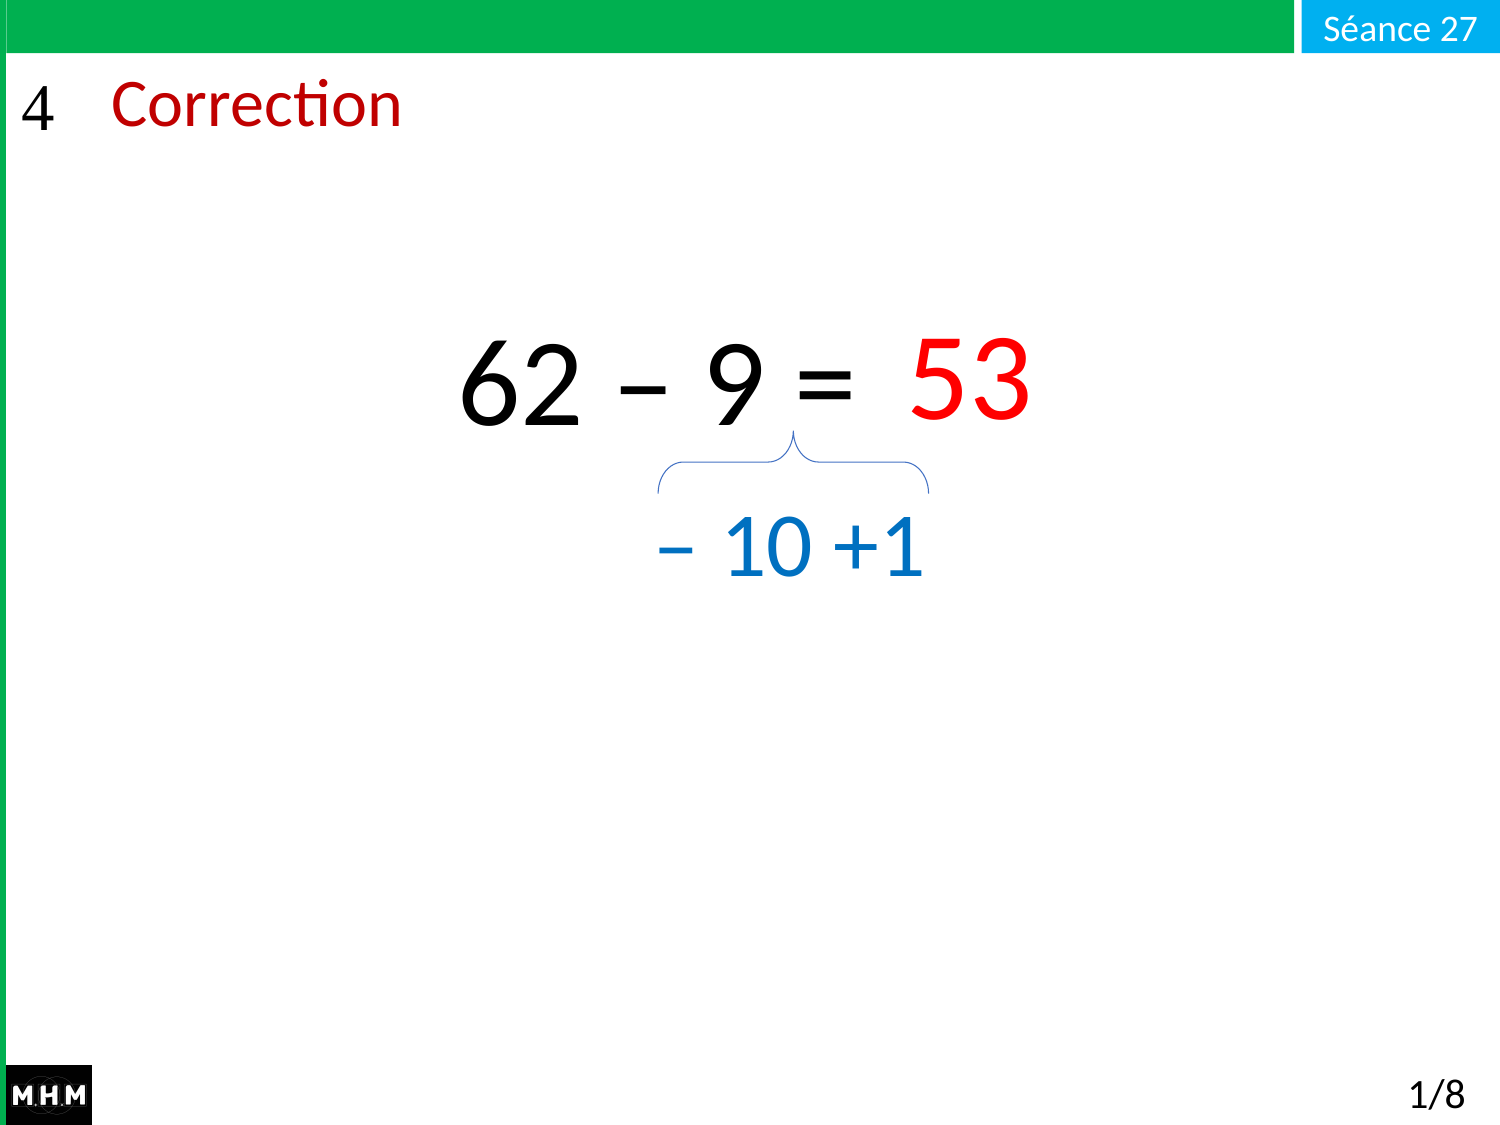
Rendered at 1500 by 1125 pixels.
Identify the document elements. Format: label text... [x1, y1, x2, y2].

text_box – 10 +1 [638, 476, 1439, 602]
text_box 53 [880, 287, 1059, 452]
text_box 62 – 9 = [442, 292, 1243, 458]
text_box [657, 430, 930, 494]
title Correction [96, 60, 1391, 150]
list 1/8 [1373, 1064, 1500, 1125]
picture [6, 1065, 92, 1125]
